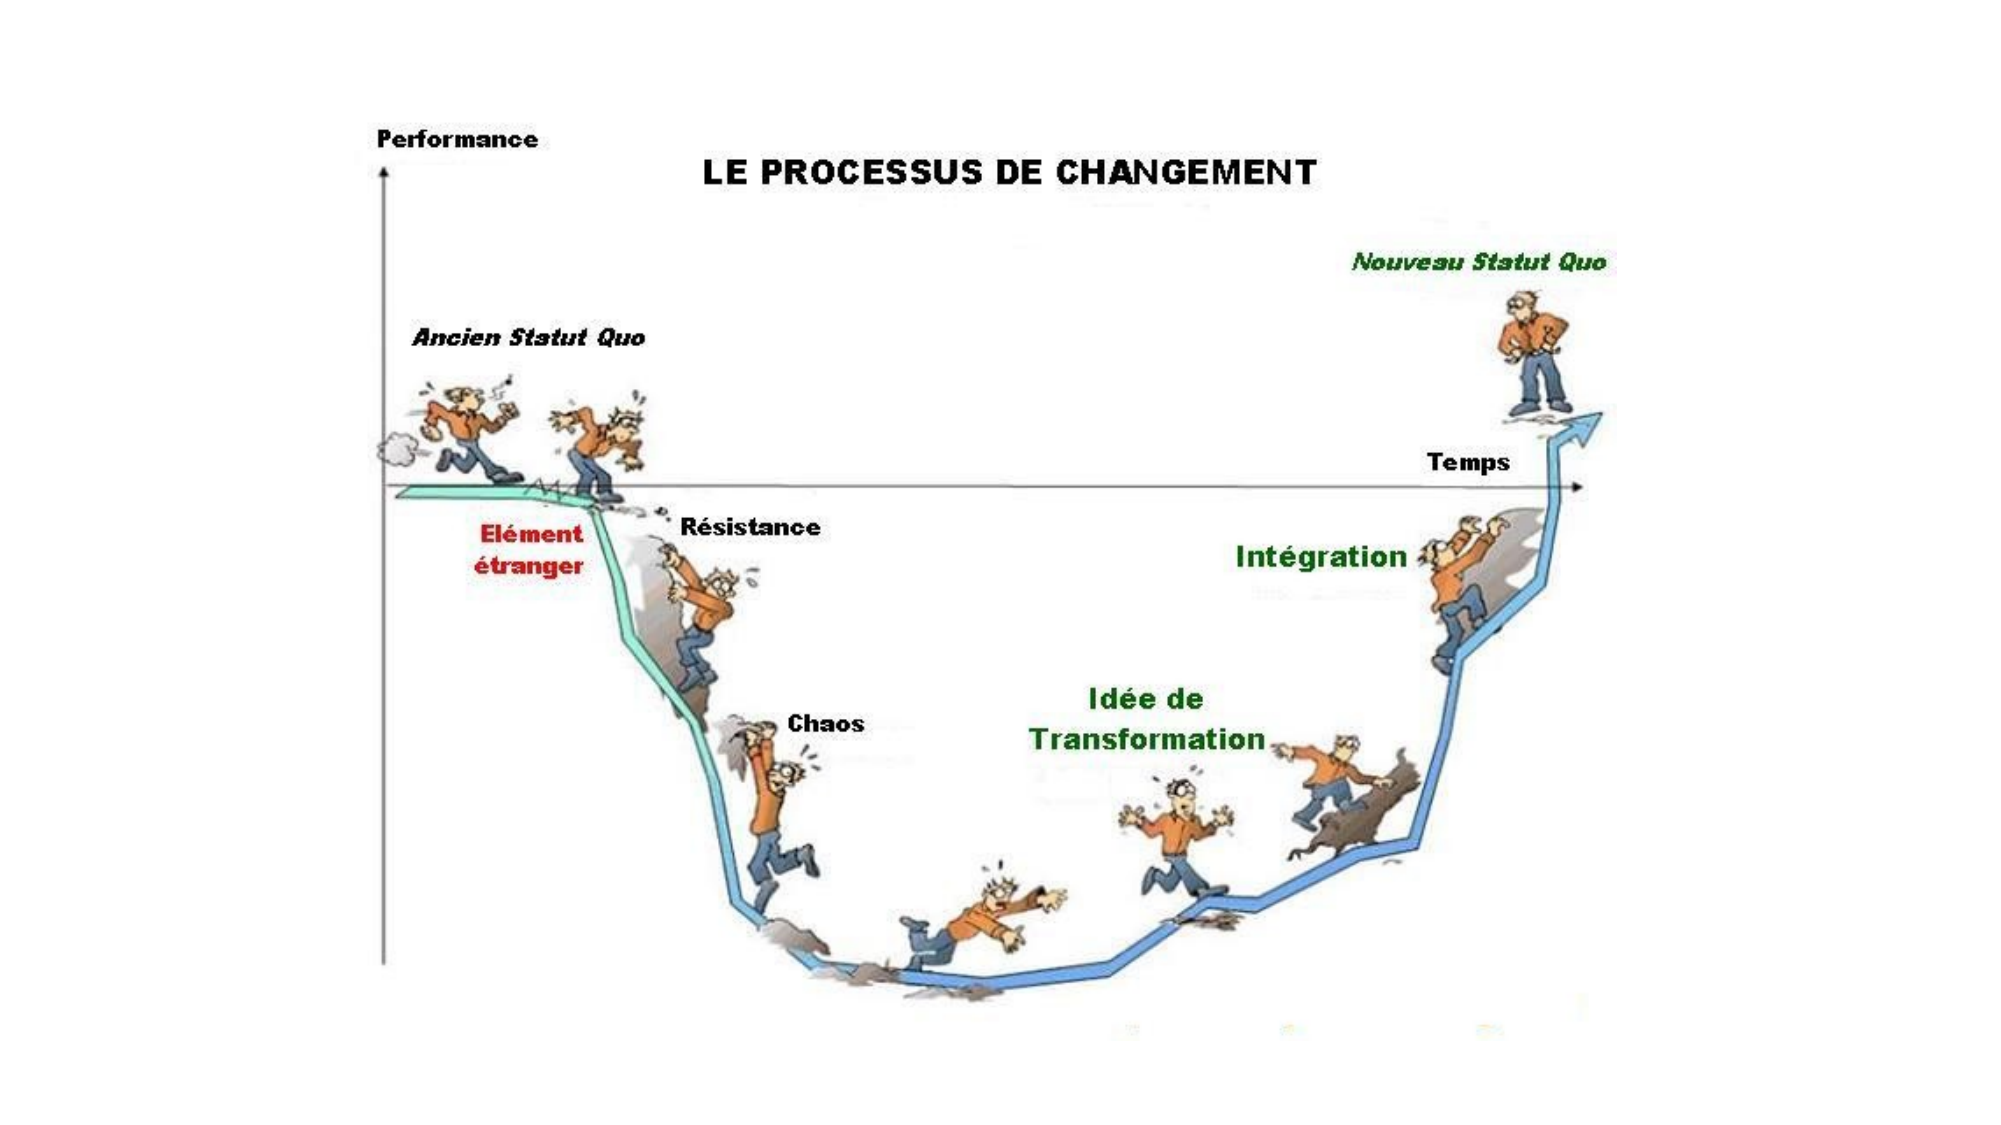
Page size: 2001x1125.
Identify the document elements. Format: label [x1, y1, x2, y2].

picture [354, 95, 1617, 1041]
